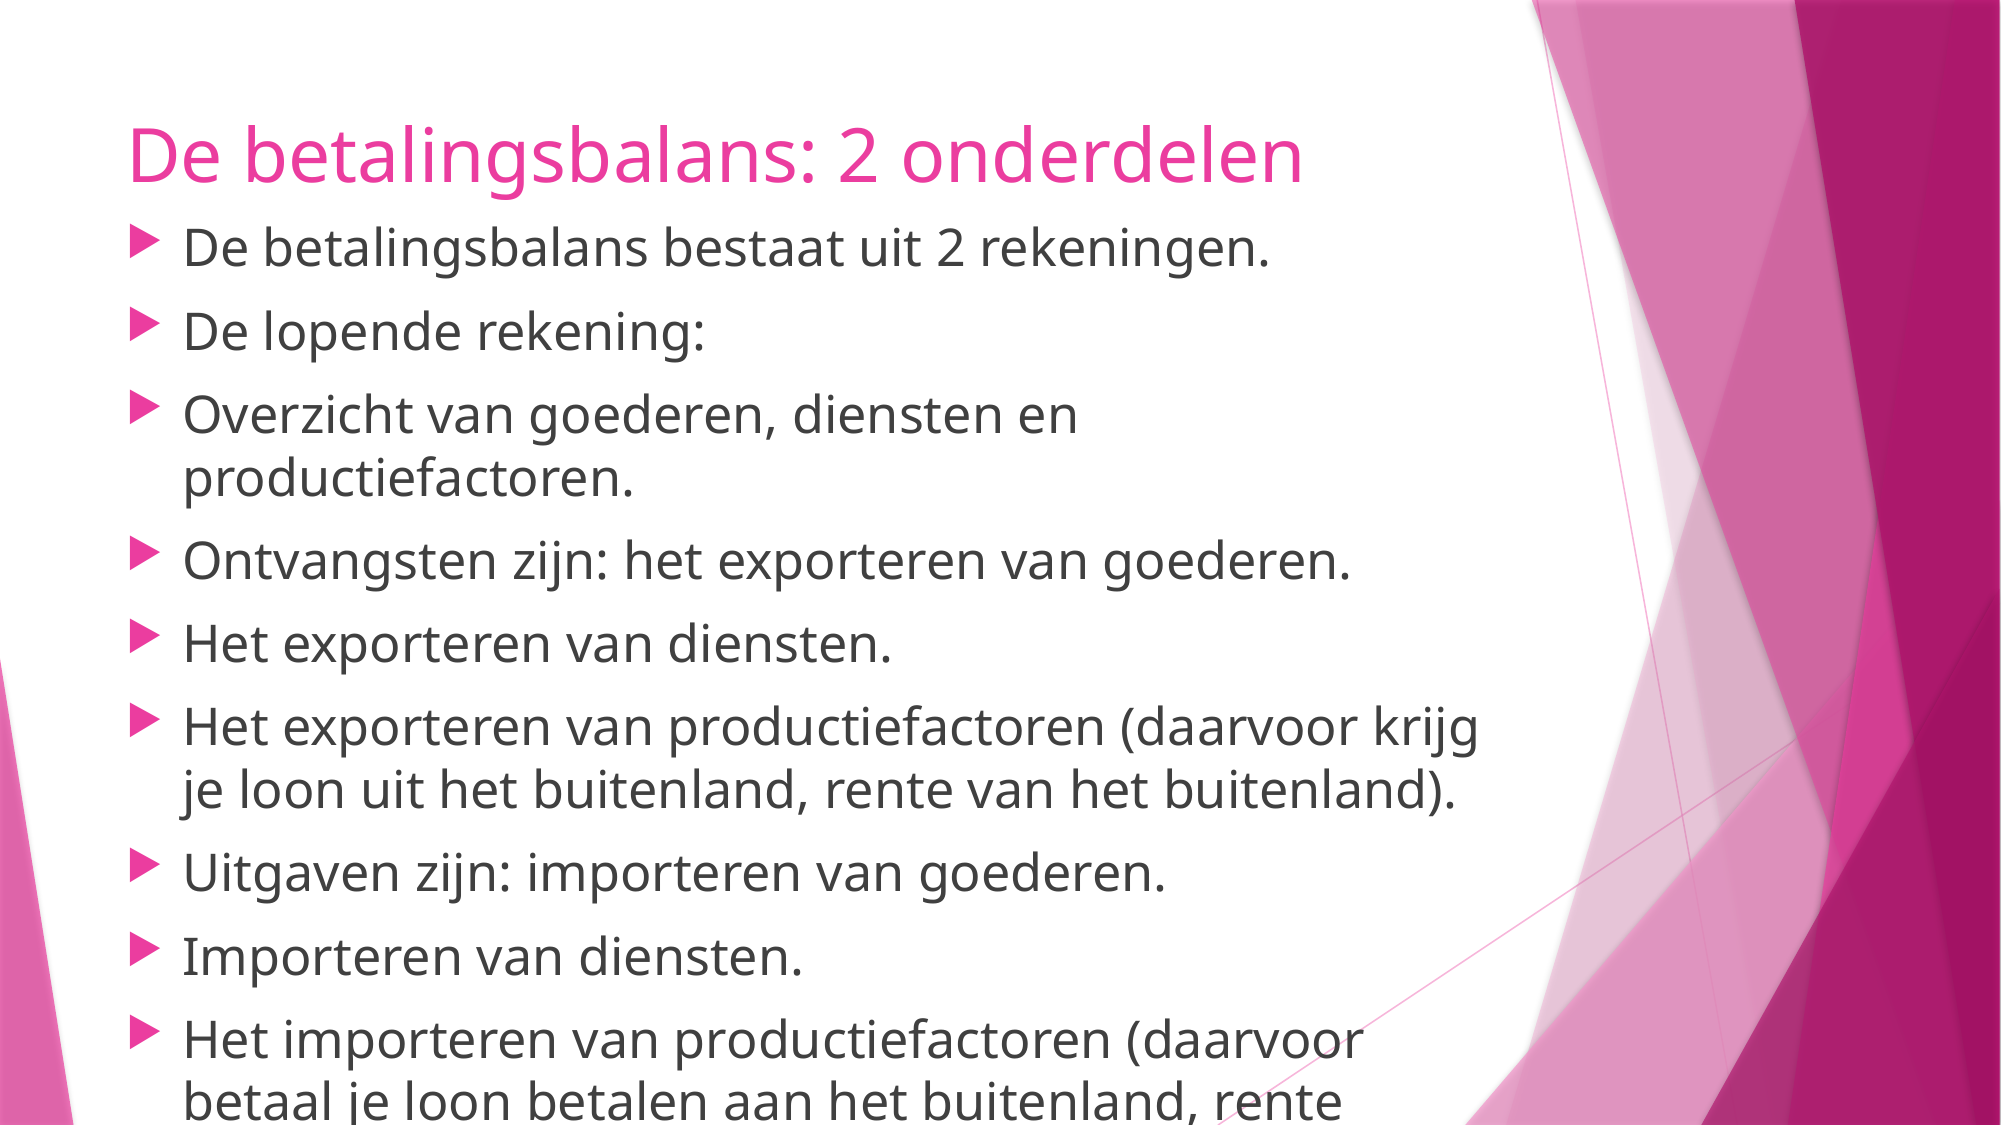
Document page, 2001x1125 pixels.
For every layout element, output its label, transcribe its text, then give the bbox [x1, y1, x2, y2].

title De betalingsbalans: 2 onderdelen [111, 99, 1522, 207]
list De betalingsbalans bestaat uit 2 rekeningen. De lopende rekening: Overzicht van goederen, diensten en productiefactoren. Ontvangsten zijn: het exporteren van goederen. Het exporteren van diensten. Het exporteren van productiefactoren (daarvoor krijg je loon uit het buitenland, rente van het buitenland). Uitgaven zijn: importeren van goederen. Importeren van diensten. Het importeren van productiefactoren (daarvoor betaal je loon betalen aan het buitenland, rente betalen aan het buitenland) [111, 207, 1522, 991]
